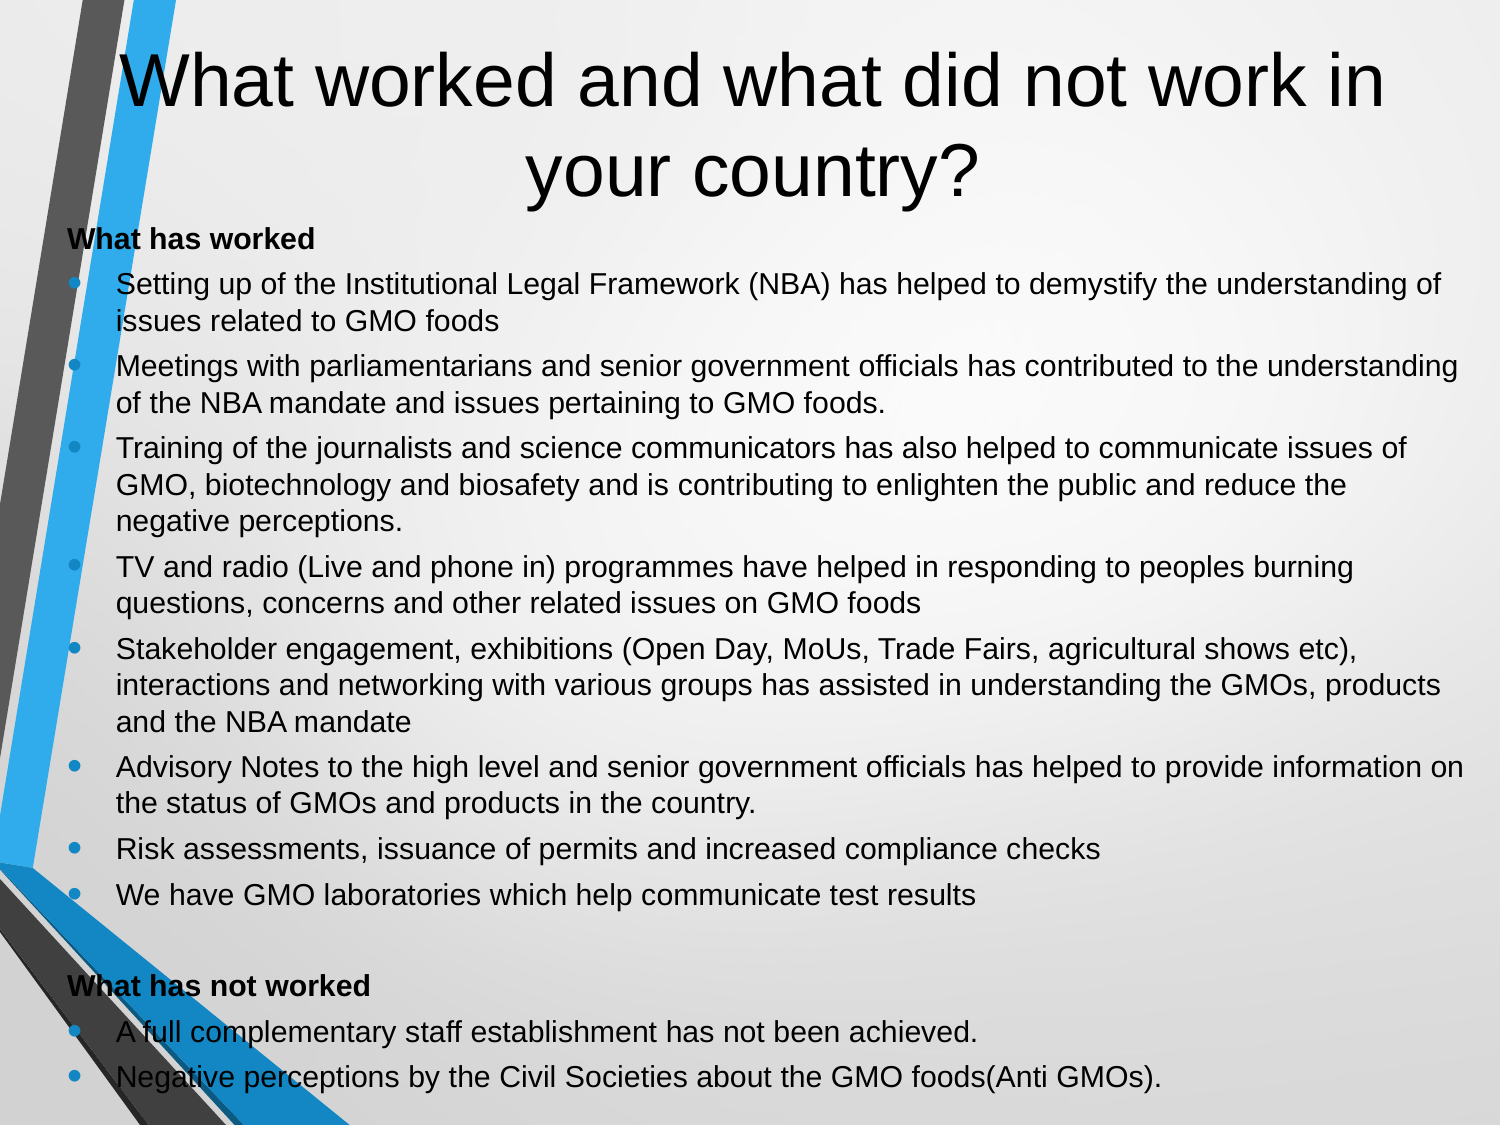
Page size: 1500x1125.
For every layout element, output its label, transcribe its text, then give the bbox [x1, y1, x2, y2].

list What has worked Setting up of the Institutional Legal Framework (NBA) has helped to demystify the understanding of issues related to GMO foods Meetings with parliamentarians and senior government officials has contributed to the understanding of the NBA mandate and issues pertaining to GMO foods. Training of the journalists and science communicators has also helped to communicate issues of GMO, biotechnology and biosafety and is contributing to enlighten the public and reduce the negative perceptions. TV and radio (Live and phone in) programmes have helped in responding to peoples burning questions, concerns and other related issues on GMO foods Stakeholder engagement, exhibitions (Open Day, MoUs, Trade Fairs, agricultural shows etc), interactions and networking with various groups has assisted in understanding the GMOs, products and the NBA mandate Advisory Notes to the high level and senior government officials has helped to provide information on the status of GMOs and products in the country. Risk assessments, issuance of permits and increased compliance checks We have GMO laboratories which help communicate test results What has not worked A full complementary staff establishment has not been achieved. Negative perceptions by the Civil Societies about the GMO foods(Anti GMOs). [52, 211, 1481, 1102]
title What worked and what did not work in your country? [25, 22, 1481, 220]
